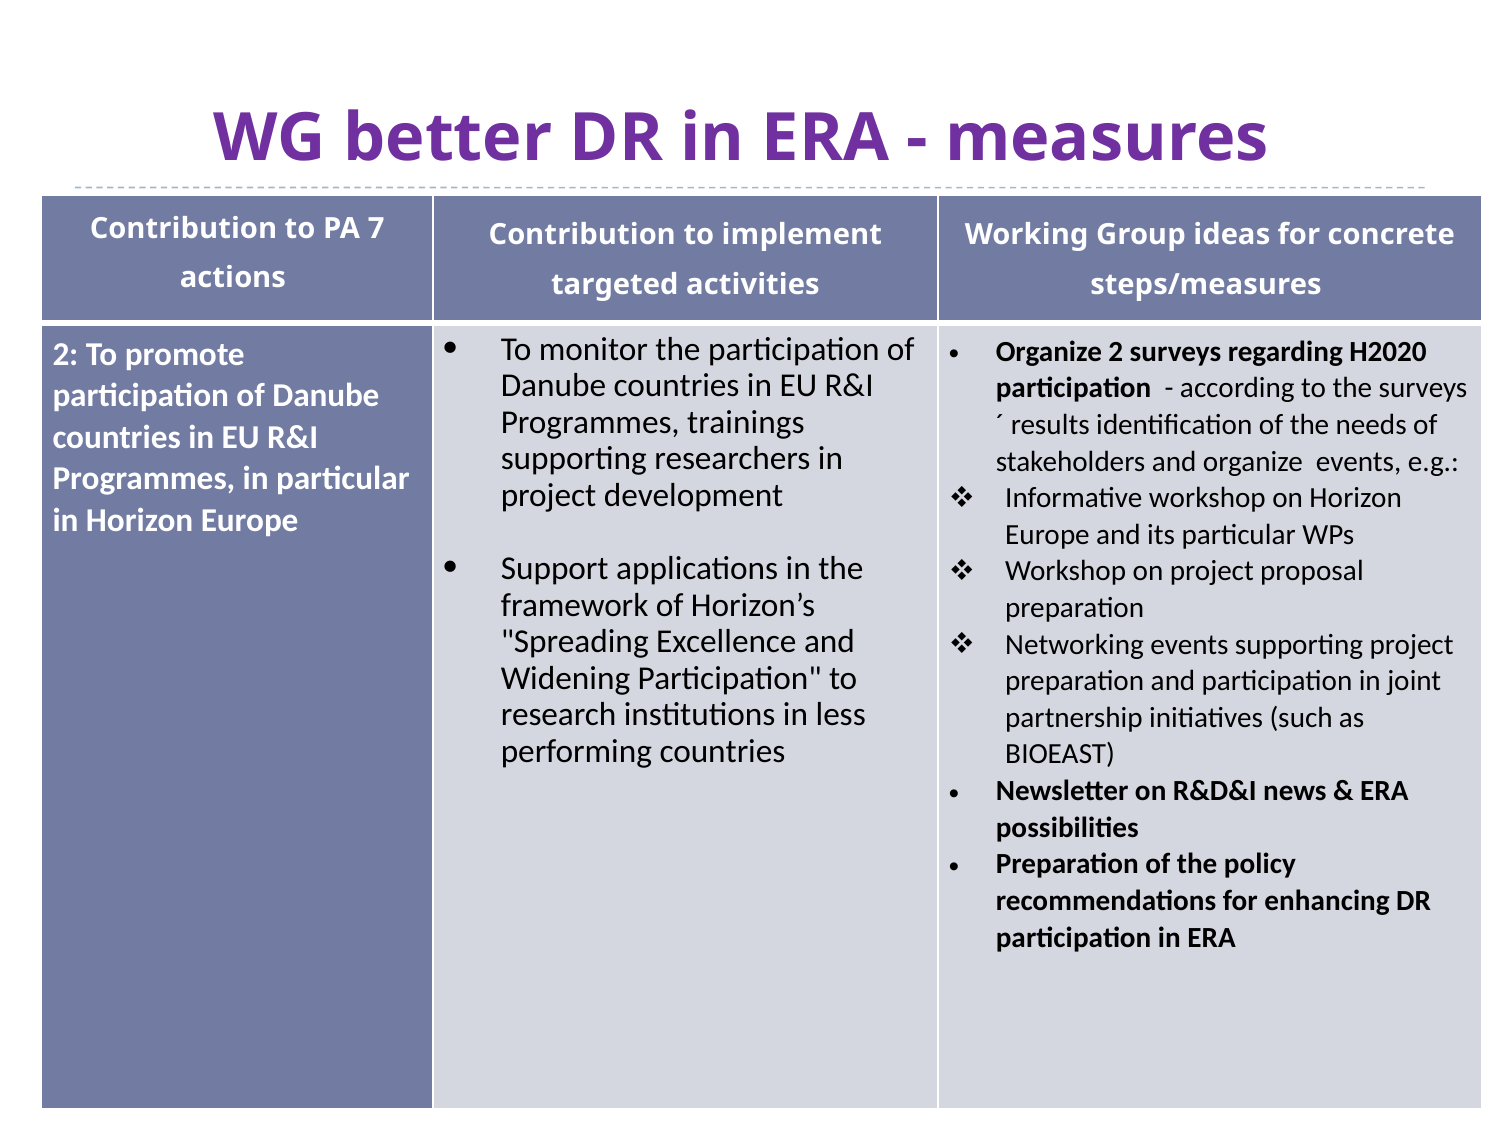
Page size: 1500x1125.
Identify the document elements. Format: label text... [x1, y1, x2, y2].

table_cell 2: To promote participation of Danube countries in EU R&I Programmes, in particular in Horizon Europe [42, 326, 432, 1108]
table_header Contribution to implement targeted activities [434, 196, 937, 320]
table_cell Organize 2 surveys regarding H2020 participation - according to the surveys´ results identification of the needs of stakeholders and organize events, e.g.: Informative workshop on Horizon Europe and its particular WPs Workshop on project proposal preparation Networking events supporting project preparation and participation in joint partnership initiatives (such as BIOEAST) Newsletter on R&D&I news & ERA possibilities Preparation of the policy recommendations for enhancing DR participation in ERA [939, 326, 1481, 1108]
table_header Contribution to PA 7 actions [42, 196, 432, 320]
title WG better DR in ERA - measures [17, 19, 1500, 182]
table_header Working Group ideas for concrete steps/measures [939, 196, 1481, 320]
table_cell To monitor the participation of Danube countries in EU R&I Programmes, trainings supporting researchers in project development Support applications in the framework of Horizon’s "Spreading Excellence and Widening Participation" to research institutions in less performing countries [434, 326, 937, 1108]
